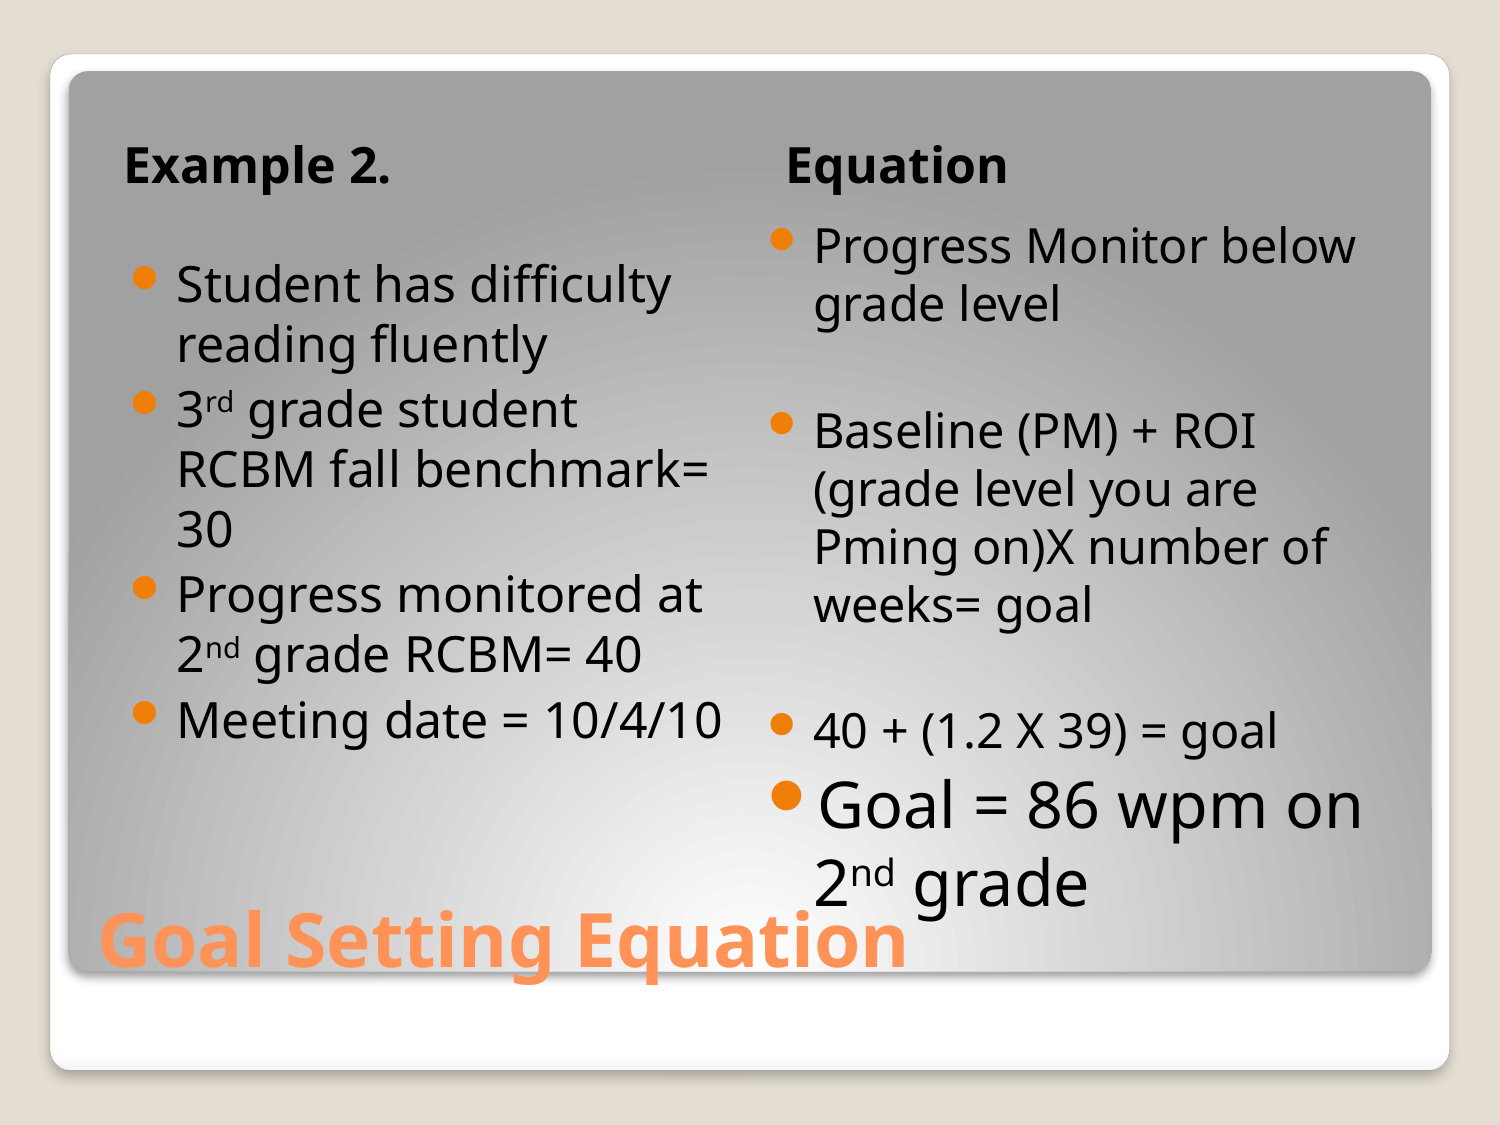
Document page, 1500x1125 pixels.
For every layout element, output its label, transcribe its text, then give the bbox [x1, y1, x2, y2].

list Example 2. [99, 95, 745, 225]
list Equation [763, 95, 1409, 225]
title Goal Setting Equation [82, 817, 1425, 990]
list Student has difficulty reading fluently 3rd grade student RCBM fall benchmark= 30 Progress monitored at 2nd grade RCBM= 40 Meeting date = 10/4/10 [99, 237, 737, 810]
list Progress Monitor below grade level Baseline (PM) + ROI (grade level you are Pming on)X number of weeks= goal 40 + (1.2 X 39) = goal Goal = 86 wpm on 2nd grade [737, 200, 1401, 931]
